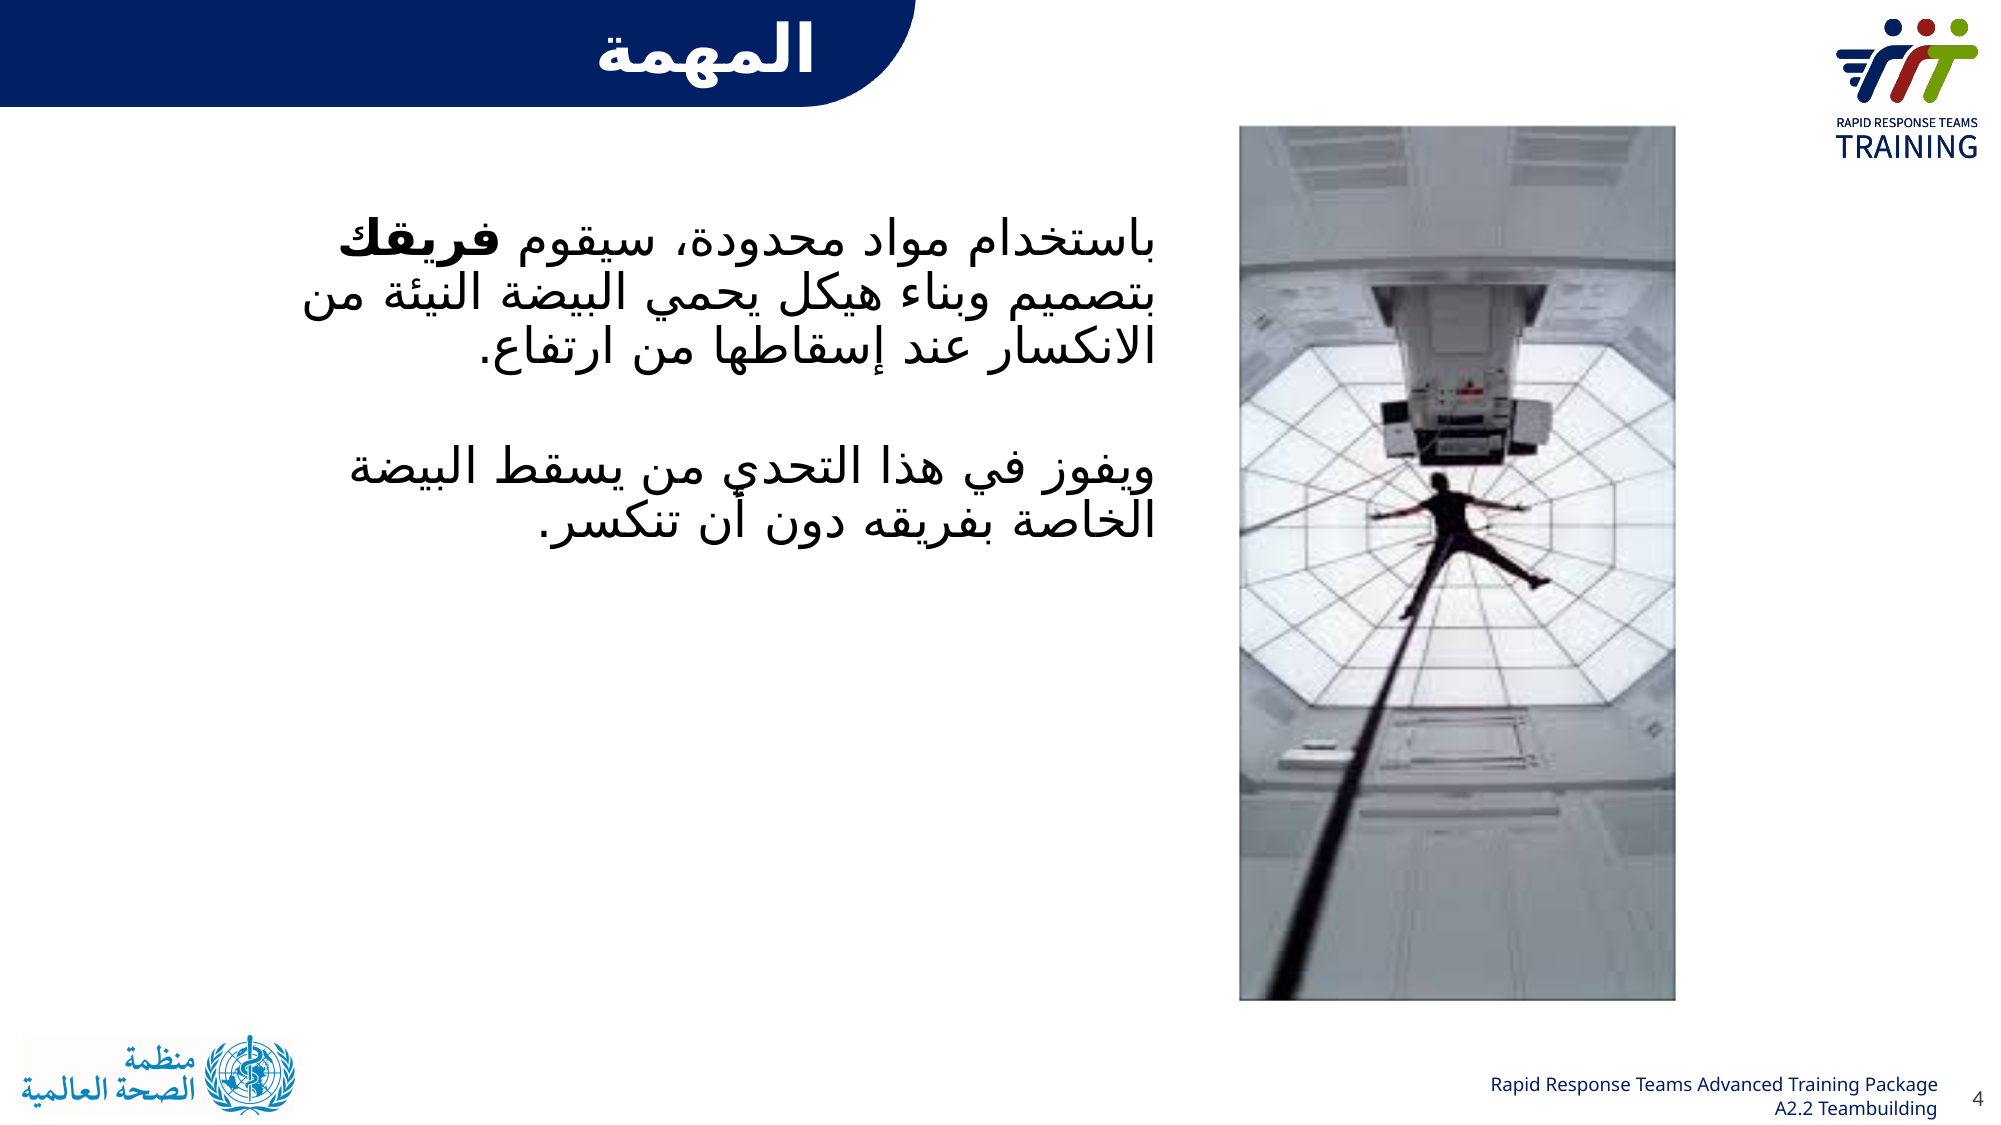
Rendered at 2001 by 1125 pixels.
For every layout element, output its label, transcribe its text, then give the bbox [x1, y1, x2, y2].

text_box المهمة [52, 0, 825, 94]
picture [252, 1050, 258, 1059]
picture [1835, 19, 1978, 167]
list باستخدام مواد محدودة، سيقوم فريقك بتصميم وبناء هيكل يحمي البيضة النيئة من الانكسار عند إسقاطها من ارتفاع. ويفوز في هذا التحدي من يسقط البيضة الخاصة بفريقه دون أن تنكسر. [249, 204, 1166, 969]
picture [1019, 127, 1895, 1000]
picture [22, 1035, 295, 1115]
picture [0, 0, 916, 107]
